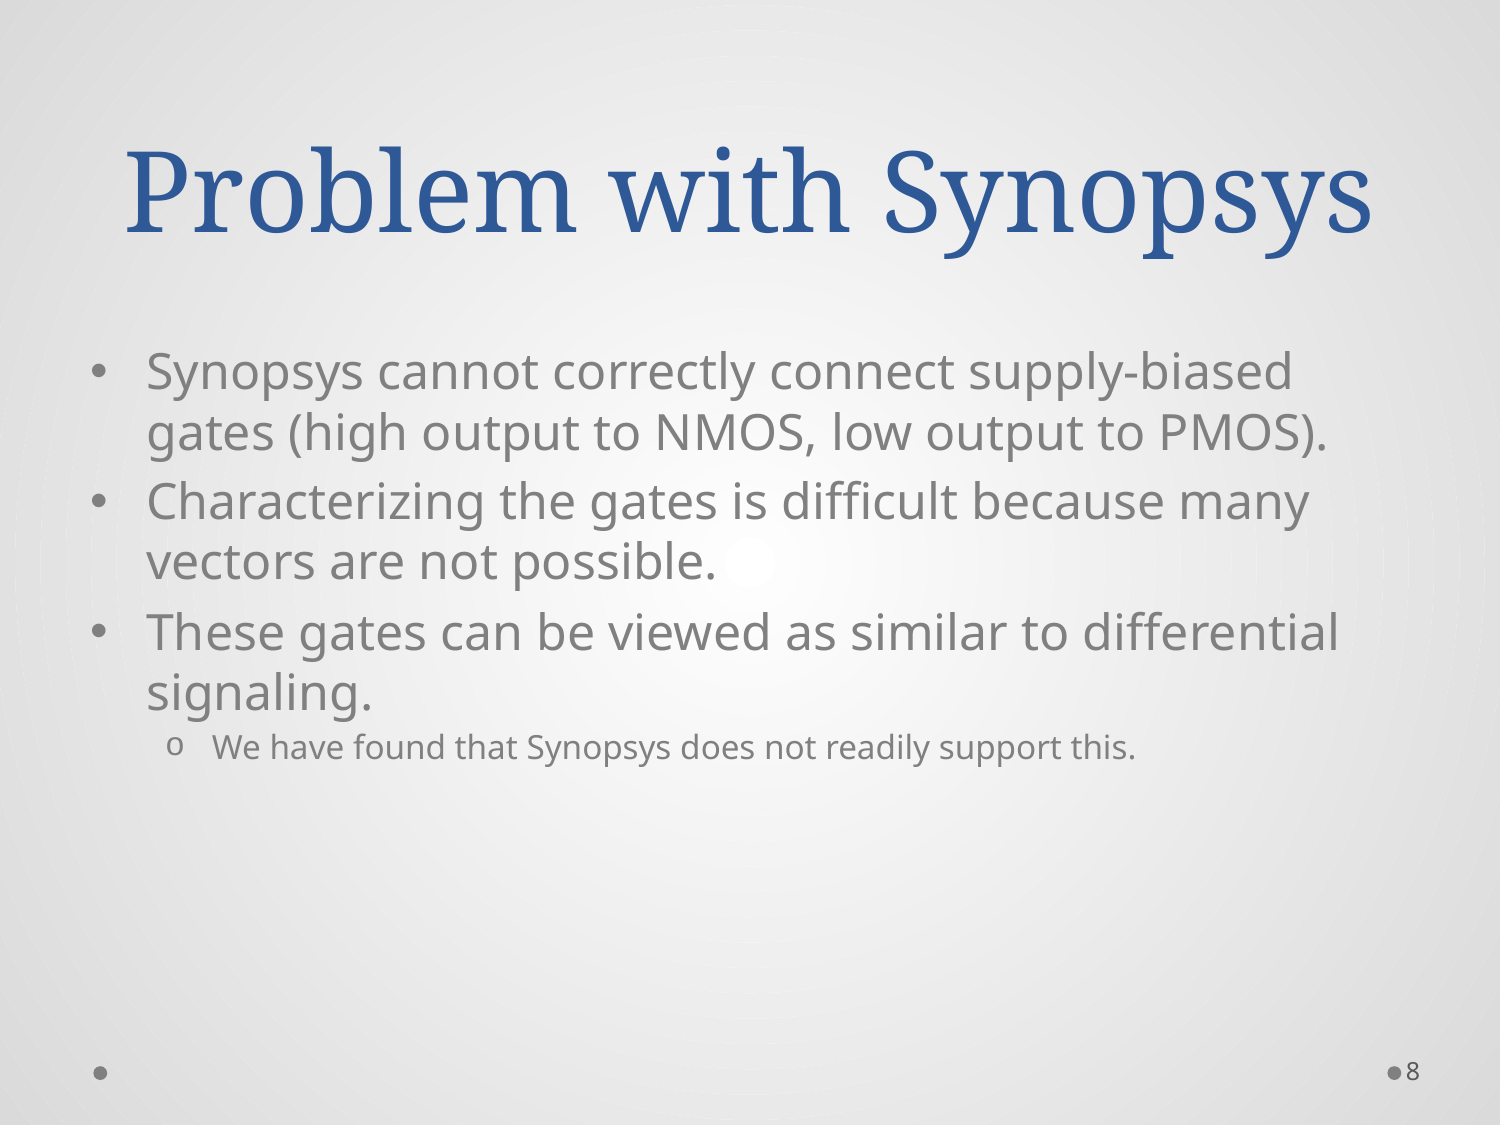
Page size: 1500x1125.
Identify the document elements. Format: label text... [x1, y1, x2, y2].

title Problem with Synopsys [75, 0, 1425, 262]
list Synopsys cannot correctly connect supply-biased gates (high output to NMOS, low output to PMOS). Characterizing the gates is difficult because many vectors are not possible. These gates can be viewed as similar to differential signaling. We have found that Synopsys does not readily support this. [75, 262, 1425, 1005]
slide_number 8 [1401, 1042, 1494, 1103]
